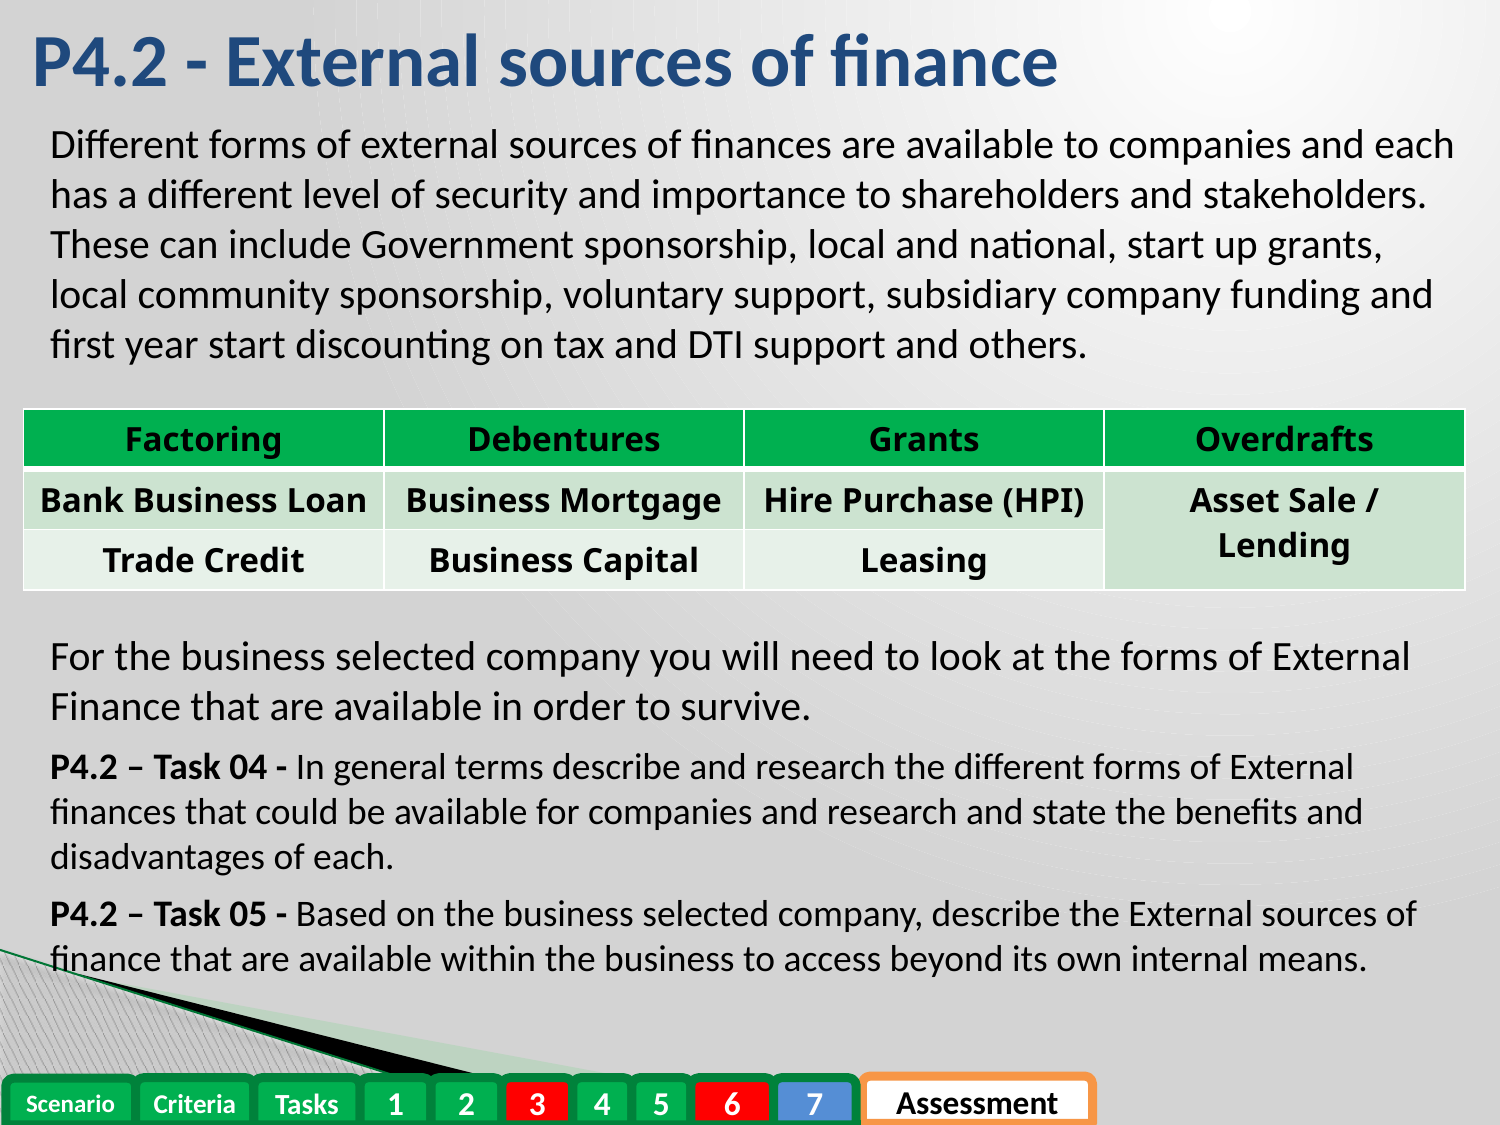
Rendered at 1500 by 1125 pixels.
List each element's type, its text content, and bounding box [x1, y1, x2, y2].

text_box P4.2 - External sources of finance [17, 19, 1489, 94]
table_header Factoring [24, 410, 383, 466]
table_cell Asset Sale / Lending [1105, 472, 1464, 589]
table_cell Trade Credit [24, 530, 383, 589]
table_header Overdrafts [1105, 410, 1464, 466]
table_cell Business Capital [385, 530, 743, 589]
table_cell Hire Purchase (HPI) [745, 472, 1103, 529]
table_cell Business Mortgage [385, 472, 743, 529]
table_header Debentures [385, 410, 743, 466]
table_cell Bank Business Loan [24, 472, 383, 529]
table_cell Leasing [745, 530, 1103, 589]
table_header Grants [745, 410, 1103, 466]
list Different forms of external sources of finances are available to companies and each has a different level of security and importance to shareholders and stakeholders. These can include Government sponsorship, local and national, start up grants, local community sponsorship, voluntary support, subsidiary company funding and first year start discounting on tax and DTI support and others. For the business selected company you will need to look at the forms of External Finance that are available in order to survive. P4.2 – Task 04 - In general terms describe and research the different forms of External finances that could be available for companies and research and state the benefits and disadvantages of each. P4.2 – Task 05 - Based on the business selected company, describe the External sources of finance that are available within the business to access beyond its own internal means. [35, 109, 1477, 1012]
